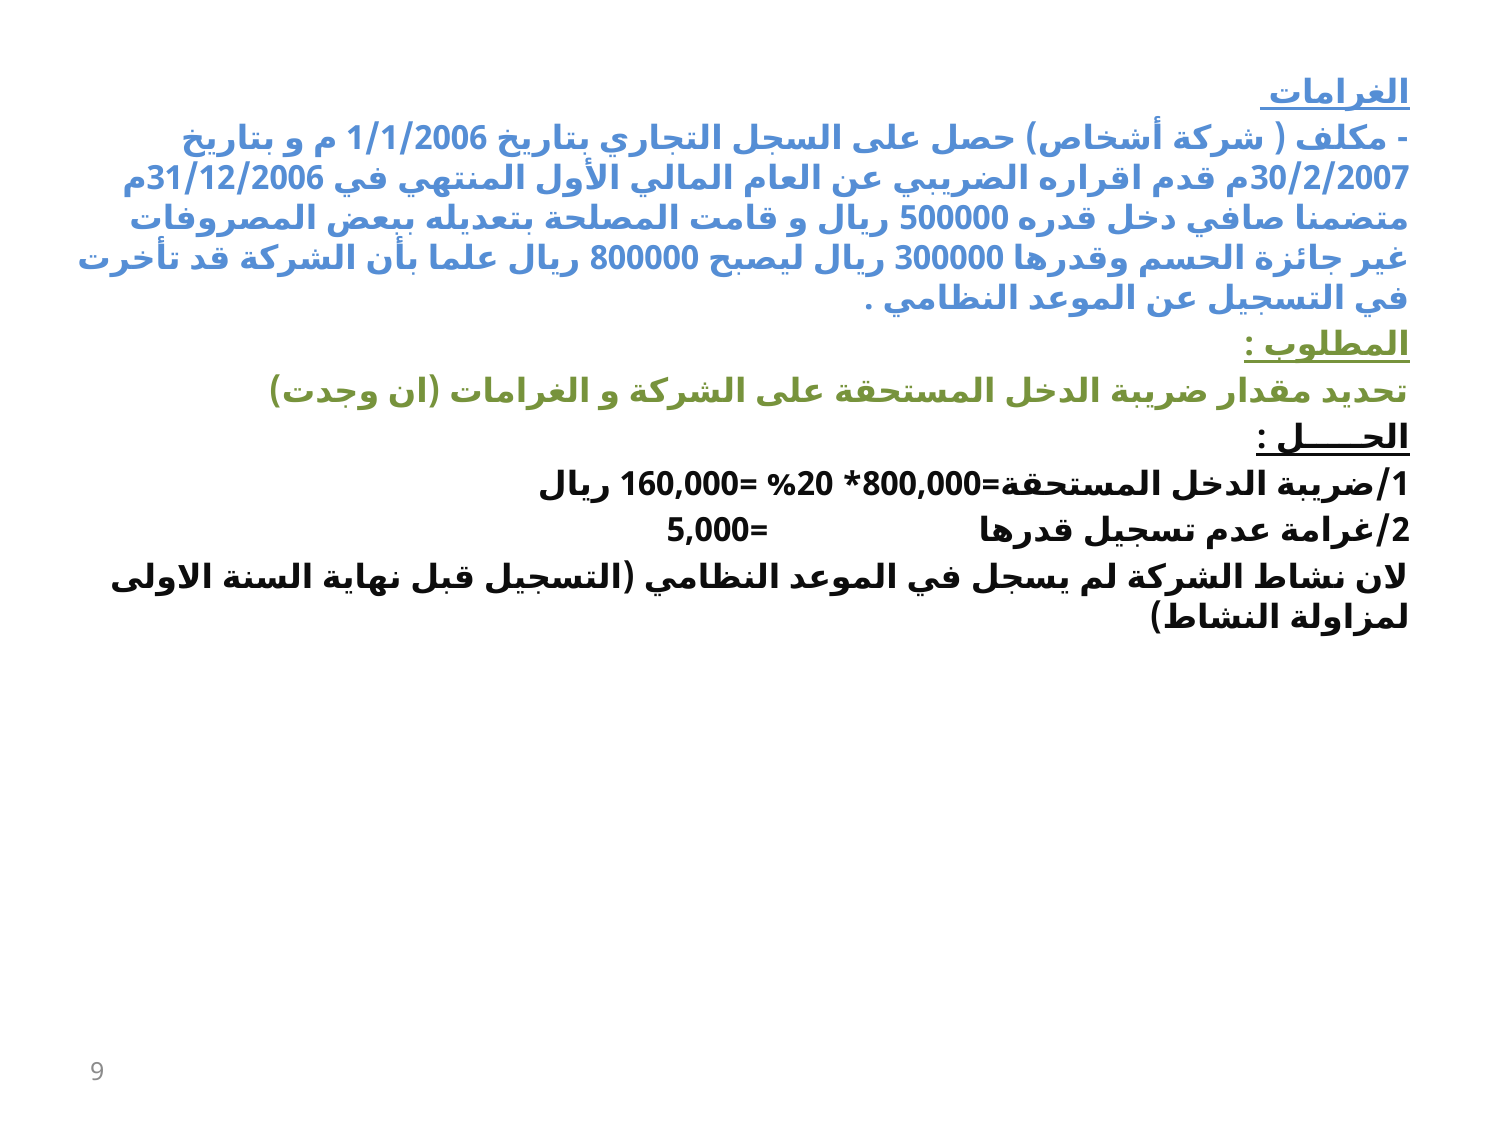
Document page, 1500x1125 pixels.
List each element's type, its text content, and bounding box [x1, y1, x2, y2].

slide_number 9 [75, 1042, 425, 1103]
subtitle الغرامات - مكلف ( شركة أشخاص) حصل على السجل التجاري بتاريخ 1/1/2006 م و بتاريخ 30/2/2007م قدم اقراره الضريبي عن العام المالي الأول المنتهي في 31/12/2006م متضمنا صافي دخل قدره 500000 ريال و قامت المصلحة بتعديله ببعض المصروفات غير جائزة الحسم وقدرها 300000 ريال ليصبح 800000 ريال علما بأن الشركة قد تأخرت في التسجيل عن الموعد النظامي . المطلوب : تحديد مقدار ضريبة الدخل المستحقة على الشركة و الغرامات (ان وجدت) الحـــــل : 1/ضريبة الدخل المستحقة=800,000* 20% =160,000 ريال 2/غرامة عدم تسجيل قدرها =5,000 لان نشاط الشركة لم يسجل في الموعد النظامي (التسجيل قبل نهاية السنة الاولى لمزاولة النشاط) [62, 62, 1425, 1075]
